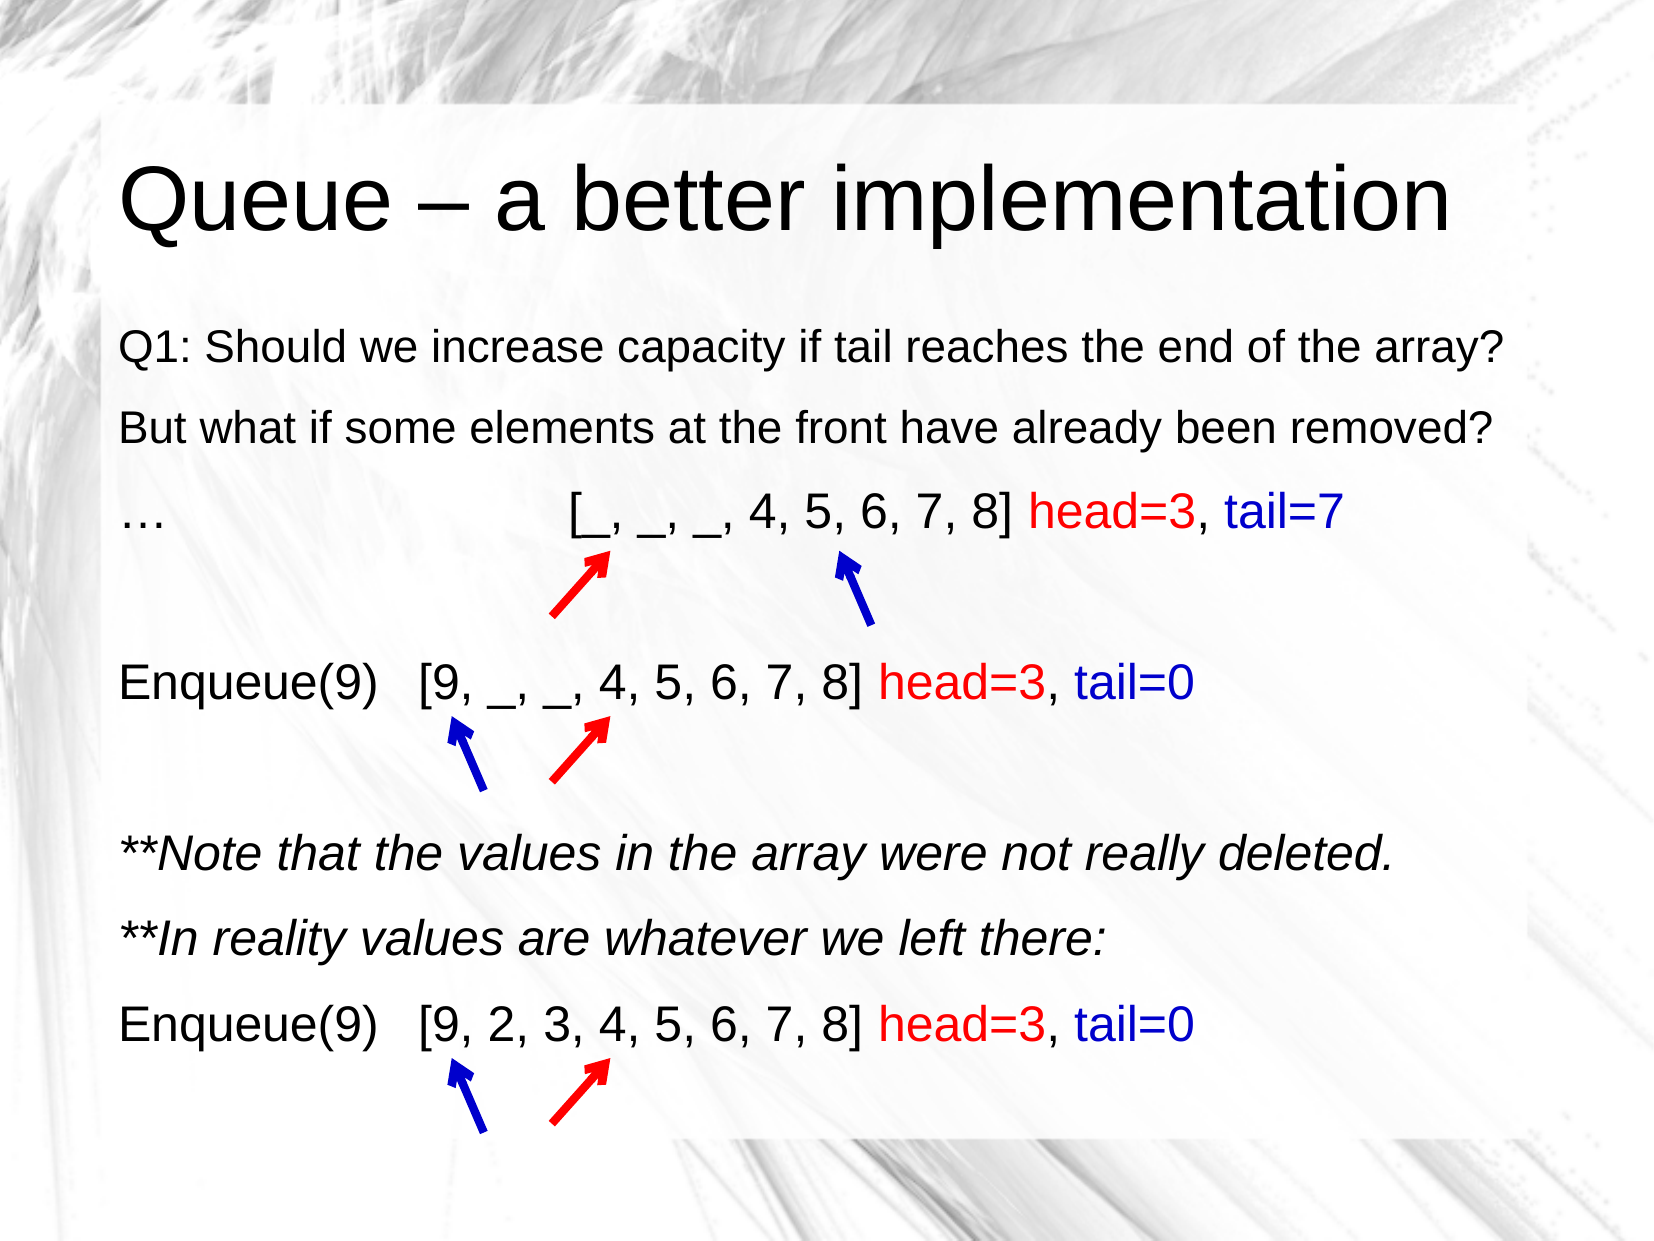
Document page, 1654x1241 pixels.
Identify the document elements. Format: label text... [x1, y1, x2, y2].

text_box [839, 550, 872, 626]
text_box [551, 1058, 611, 1124]
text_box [451, 1058, 484, 1133]
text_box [551, 716, 611, 782]
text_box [451, 716, 484, 791]
picture [0, 0, 1654, 1241]
list Q1: Should we increase capacity if tail reaches the end of the array? But what if some elements at the front have already been removed? … [_, _, _, 4, 5, 6, 7, 8] head=3, tail=7 Enqueue(9) [9, _, _, 4, 5, 6, 7, 8] head=3, tail=0 **Note that the values in the array were not really deleted. **In reality values are whatever we left there: Enqueue(9) [9, 2, 3, 4, 5, 6, 7, 8] head=3, tail=0 [118, 319, 1571, 1109]
title Queue – a better implementation [118, 112, 1506, 281]
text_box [551, 550, 611, 617]
